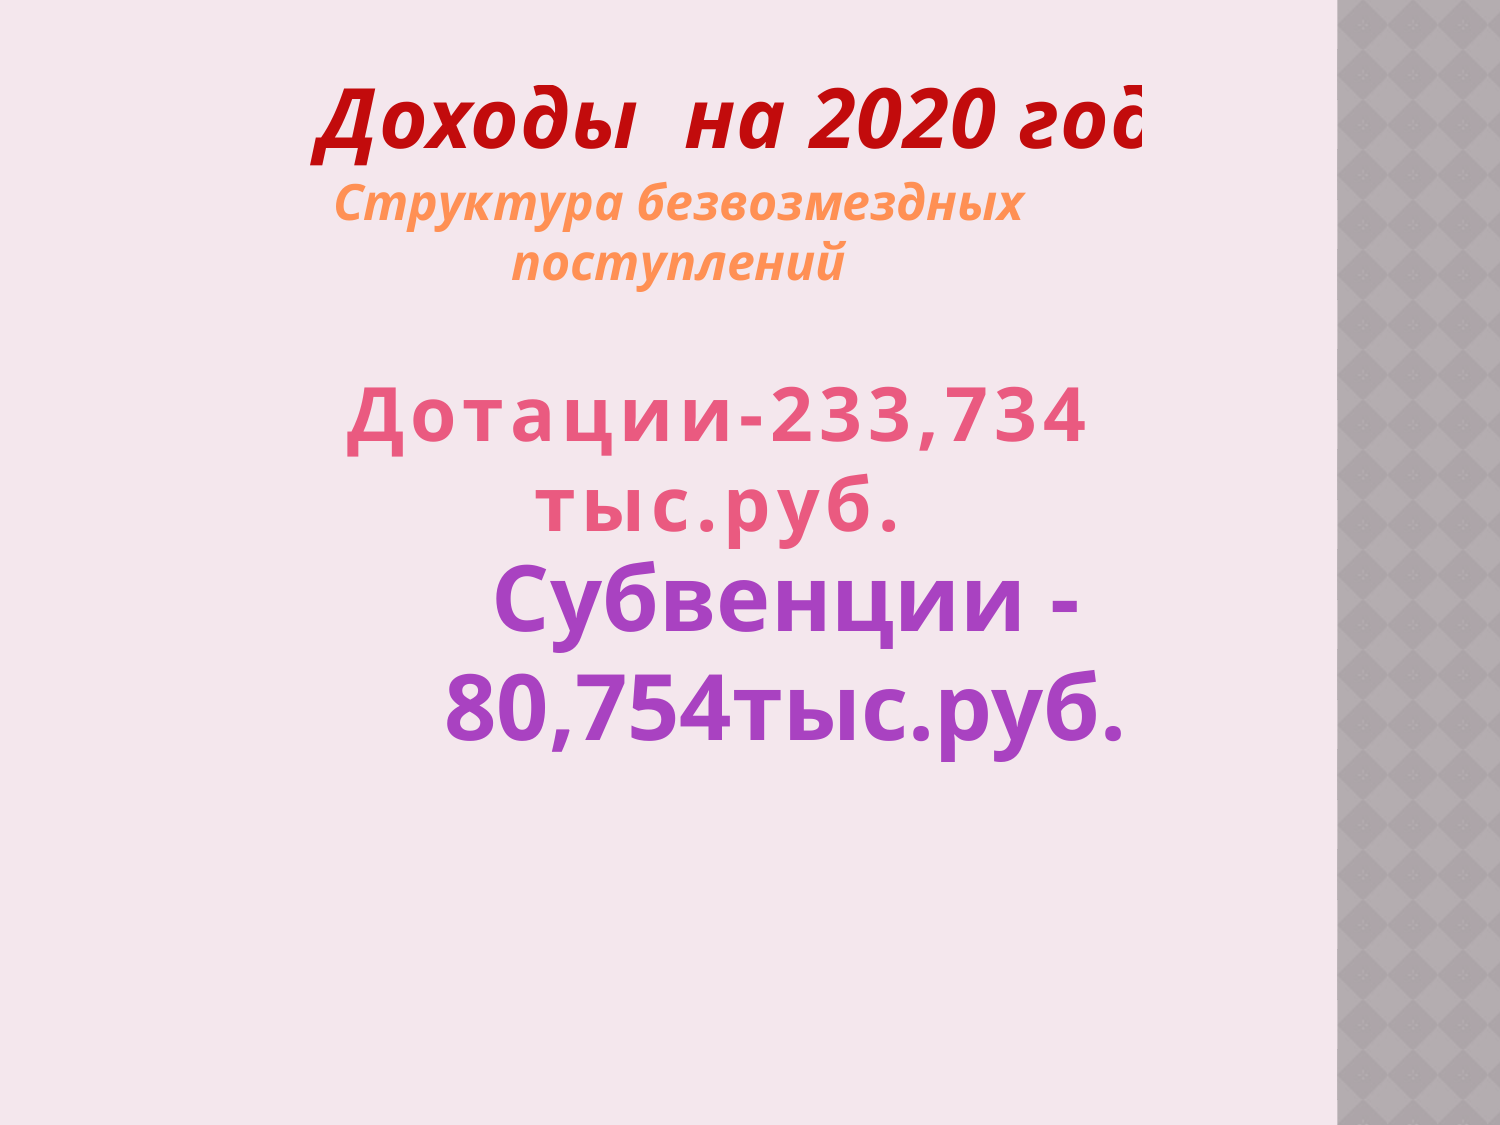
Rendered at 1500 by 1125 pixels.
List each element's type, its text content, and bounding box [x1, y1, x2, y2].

text_box Доходы на 2020 год [66, 43, 1414, 188]
text_box Дотации-233,734 тыс.руб. [140, 269, 1301, 715]
text_box Субвенции -80,754тыс.руб. [329, 421, 1243, 767]
text_box Структура безвозмездных поступлений [185, 155, 1172, 246]
